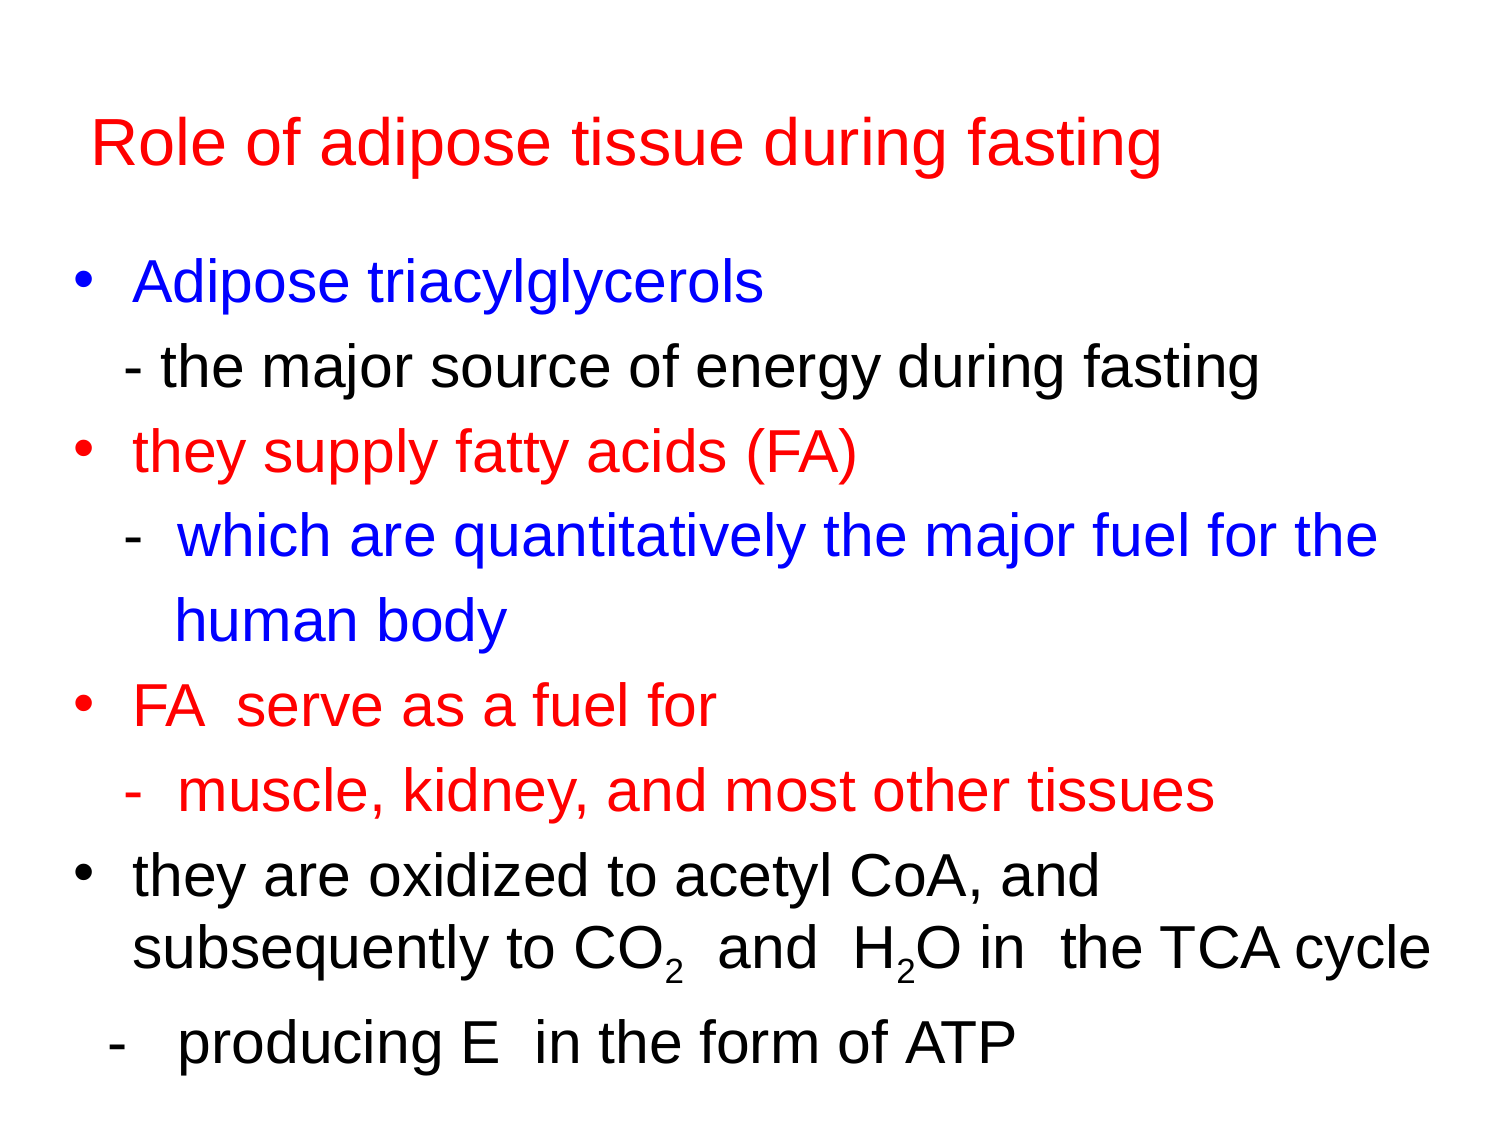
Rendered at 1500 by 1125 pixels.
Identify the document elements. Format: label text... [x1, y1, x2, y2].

list Adipose triacylglycerols - the major source of energy during fasting they supply fatty acids (FA) - which are quantitatively the major fuel for the human body FA serve as a fuel for - muscle, kidney, and most other tissues they are oxidized to acetyl CoA, and subsequently to CO2 and H2O in the TCA cycle - producing E in the form of ATP [58, 234, 1449, 1097]
title Role of adipose tissue during fasting [75, 45, 1425, 233]
